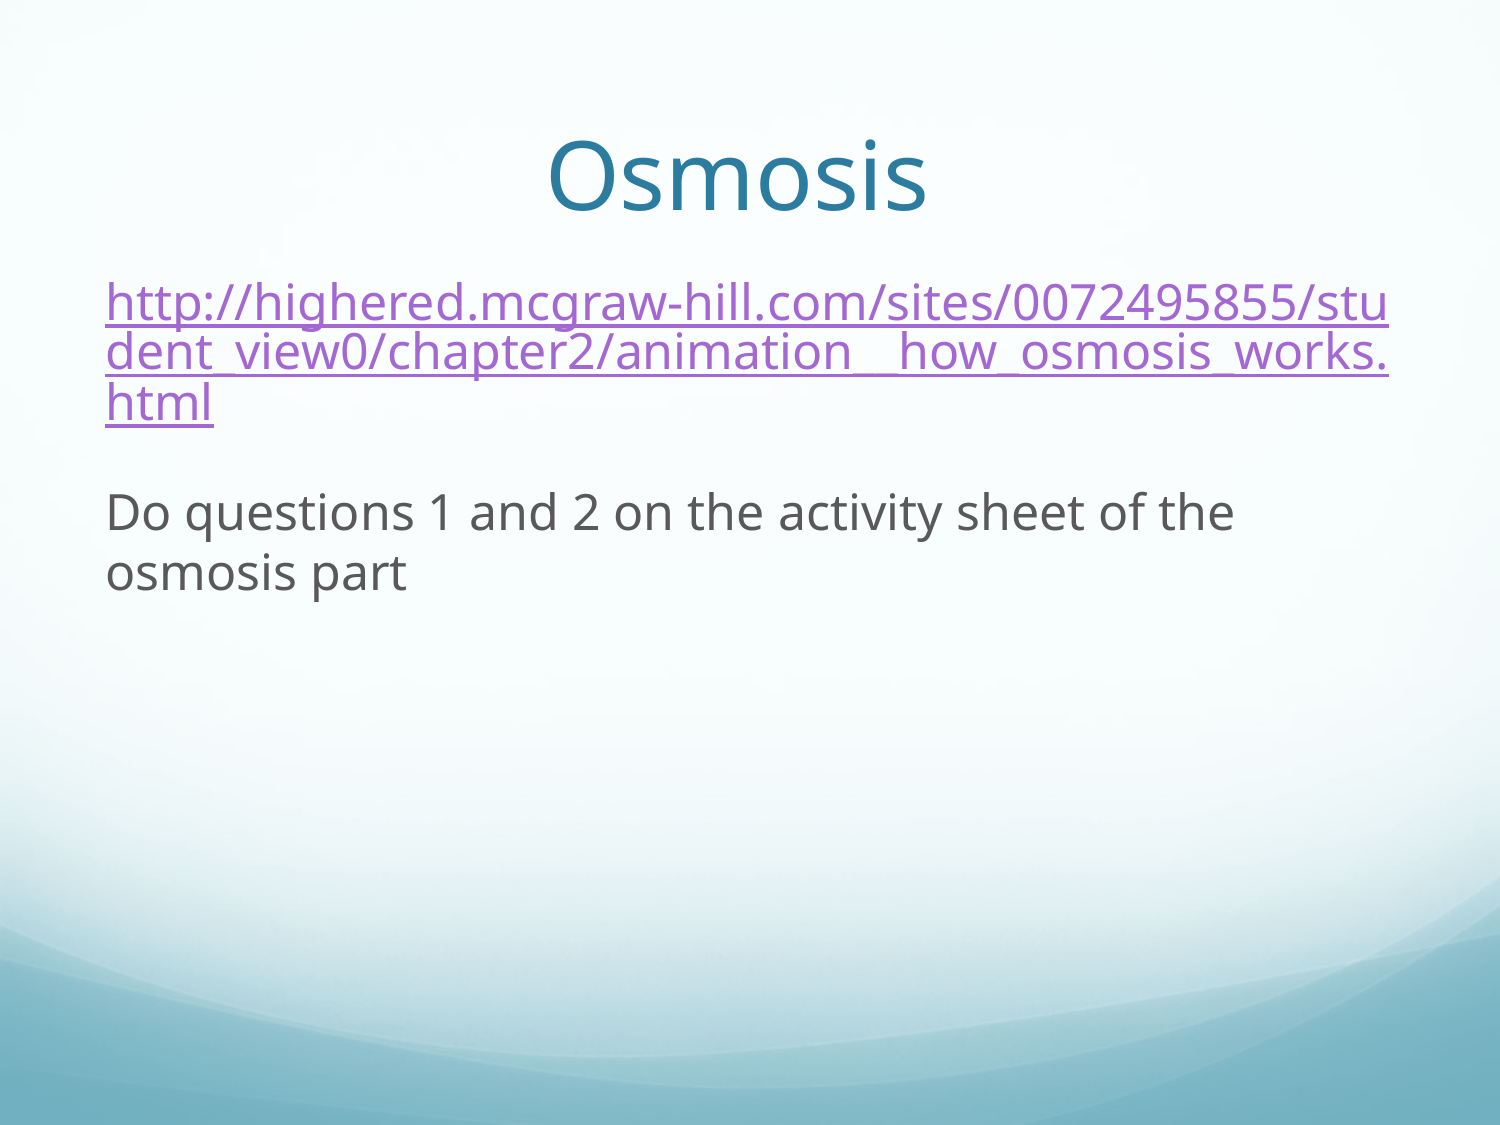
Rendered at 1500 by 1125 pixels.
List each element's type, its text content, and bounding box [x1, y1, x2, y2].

title Osmosis [90, 17, 1410, 237]
list http://highered.mcgraw-hill.com/sites/0072495855/student_view0/chapter2/animation__how_osmosis_works.html Do questions 1 and 2 on the activity sheet of the osmosis part [90, 262, 1410, 975]
